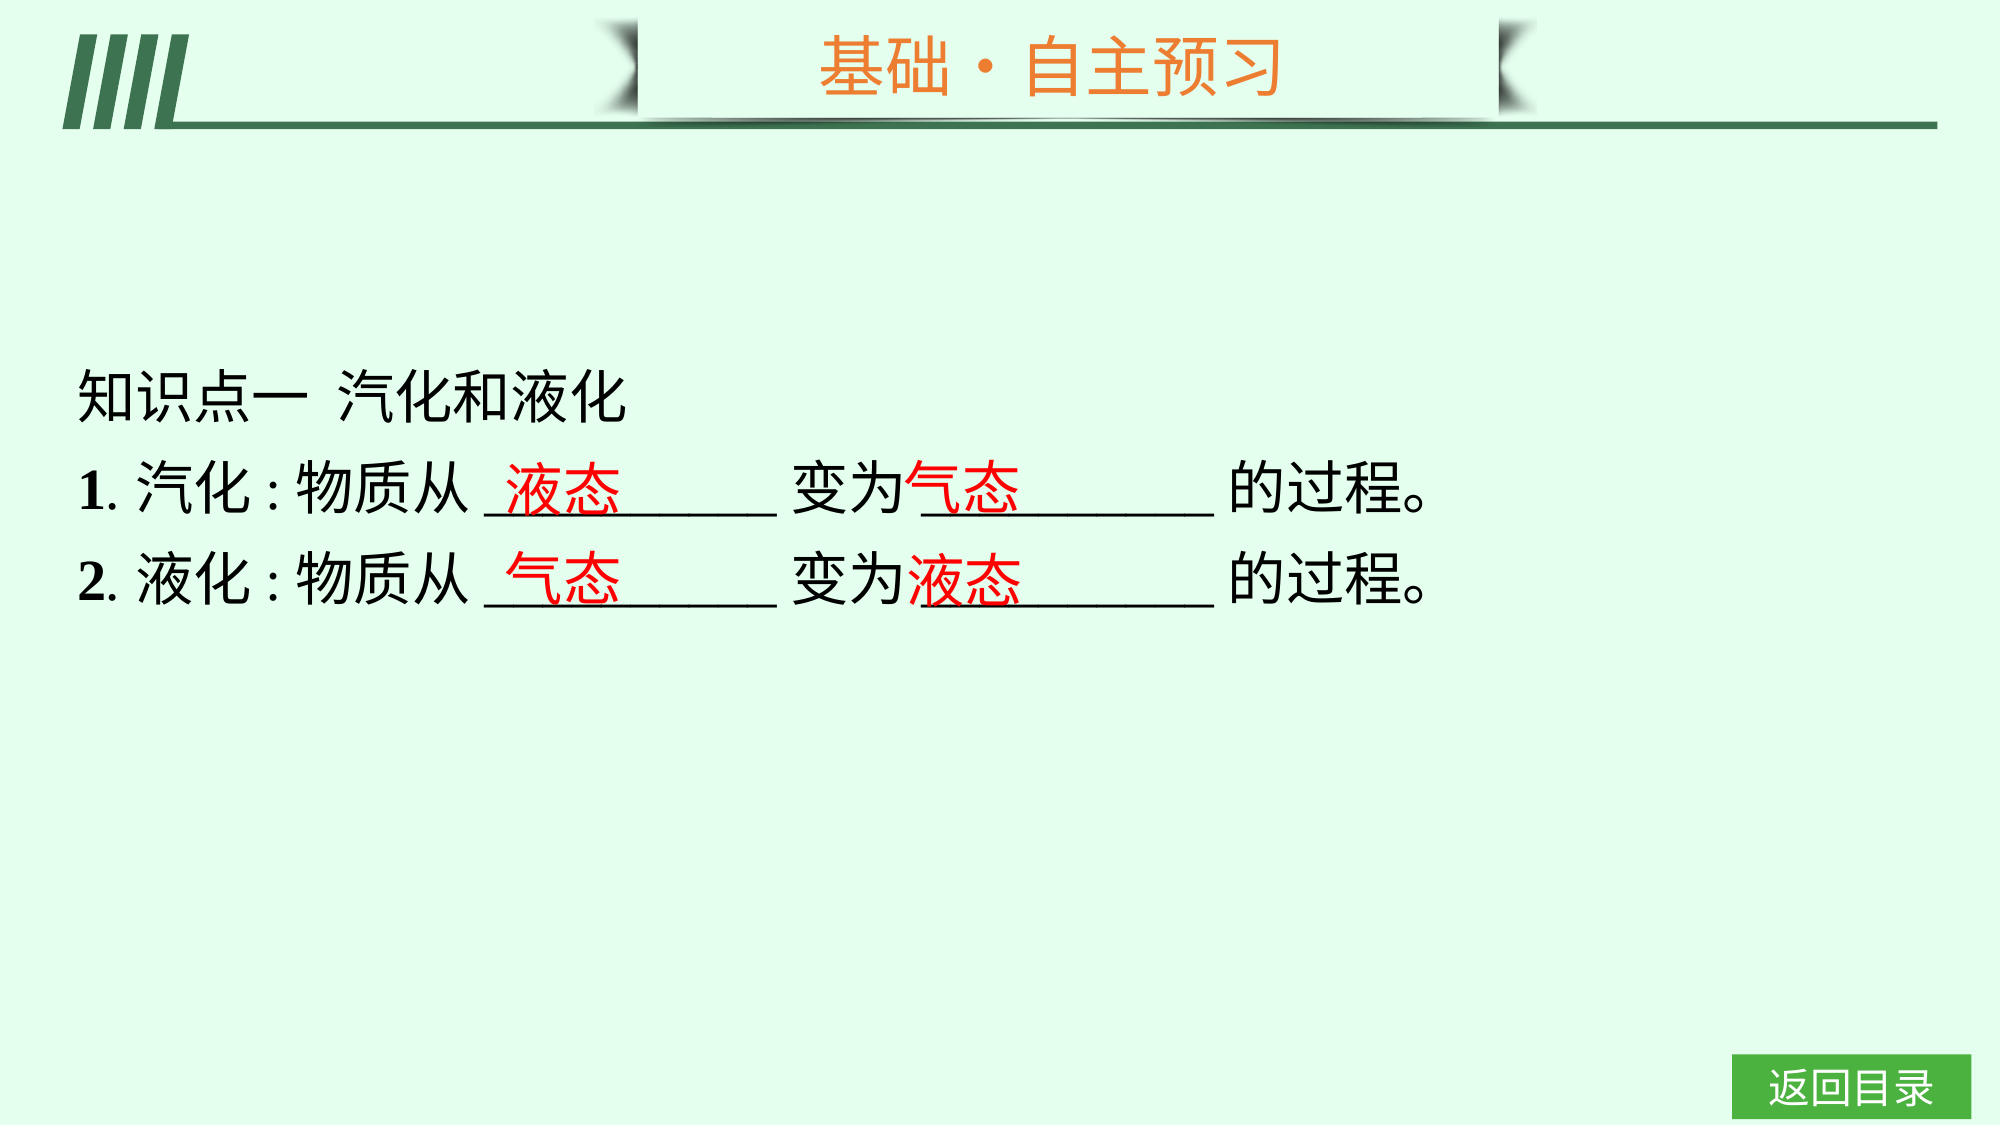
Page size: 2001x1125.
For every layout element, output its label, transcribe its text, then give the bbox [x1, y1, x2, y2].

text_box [594, 16, 1537, 127]
text_box 液态 [490, 424, 650, 514]
text_box 液态 [891, 515, 1051, 622]
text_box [62, 34, 1938, 130]
text_box 气态 [889, 422, 1049, 529]
text_box 气态 [490, 514, 650, 620]
text_box 知识点一 汽化和液化 1.汽化:物质从__________变为__________的过程。 2.液化:物质从__________变为__________的过程。 [62, 331, 1938, 620]
